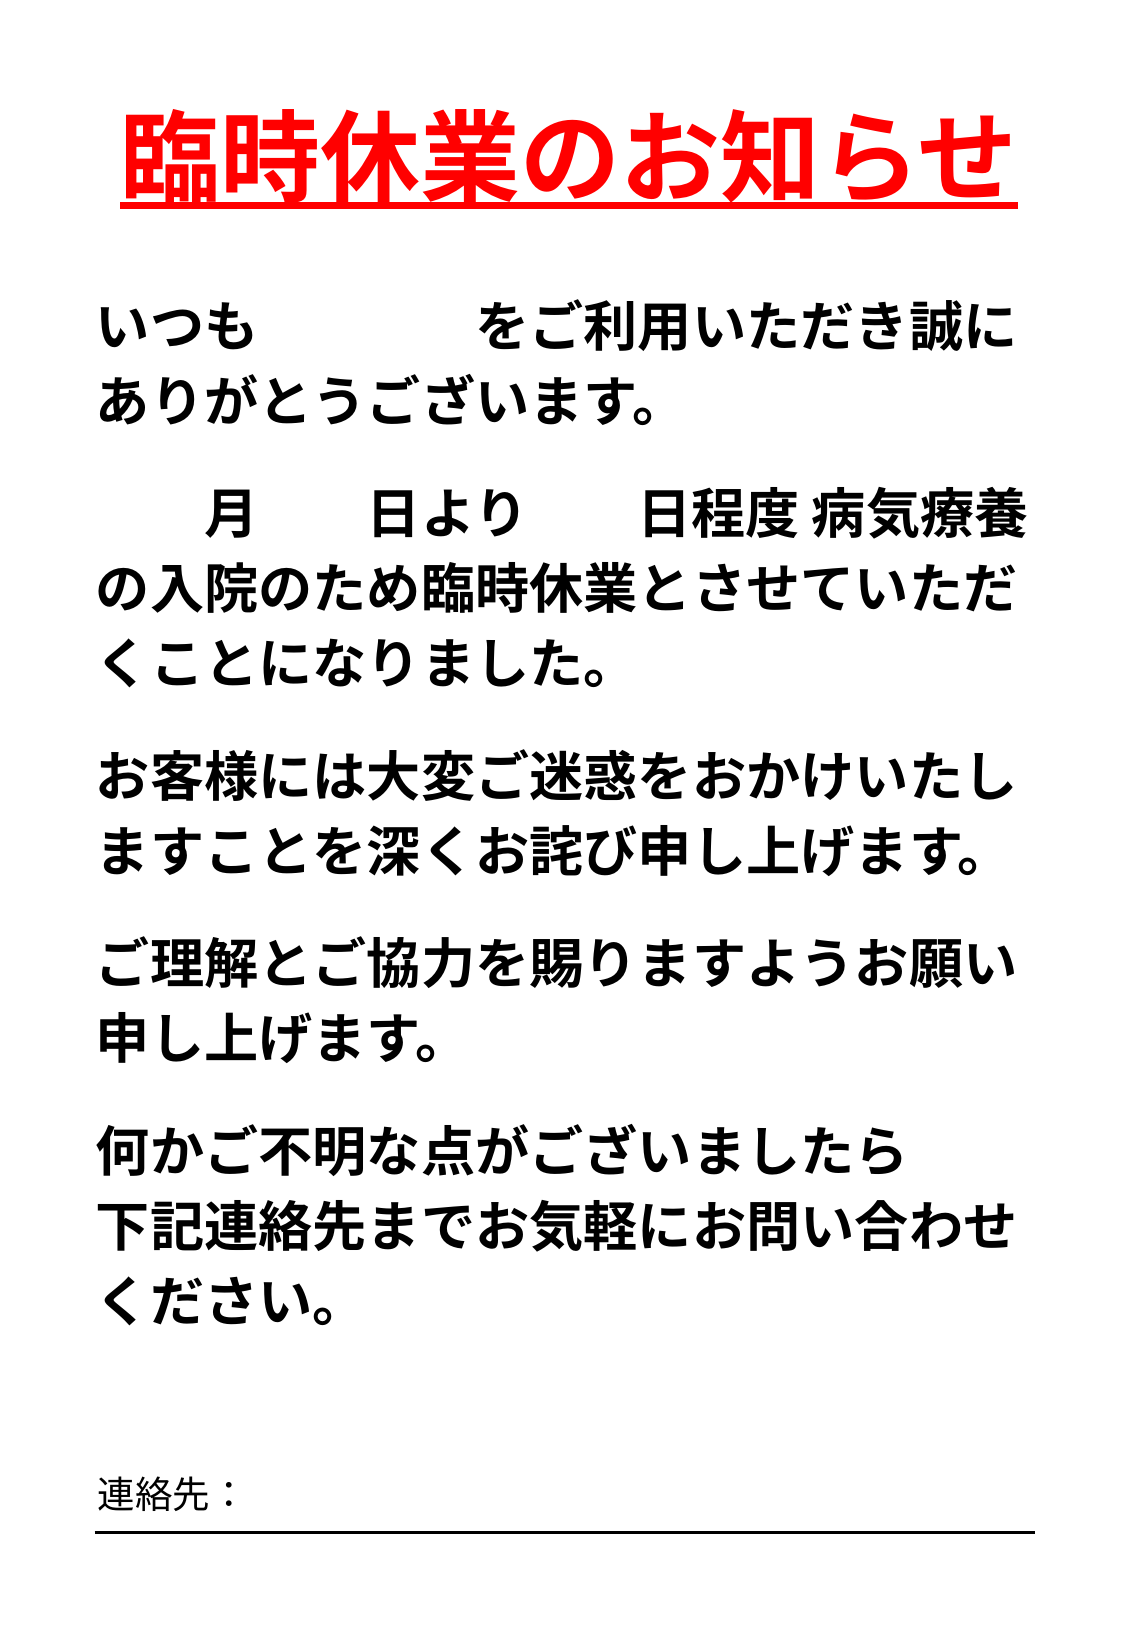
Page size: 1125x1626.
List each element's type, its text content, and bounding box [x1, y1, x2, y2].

text_box 臨時休業のお知らせ [39, 87, 1100, 222]
text_box いつも をご利用いただき誠にありがとうございます。 月 日より 日程度 病気療養の入院のため臨時休業とさせていただくことになりました。 お客様には大変ご迷惑をおかけいたしますことを深くお詫び申し上げます。 ご理解とご協力を賜りますようお願い申し上げます。 何かご不明な点がございましたら 下記連絡先までお気軽にお問い合わせください。 [81, 274, 1083, 1340]
text_box 連絡先： [83, 1463, 1085, 1524]
